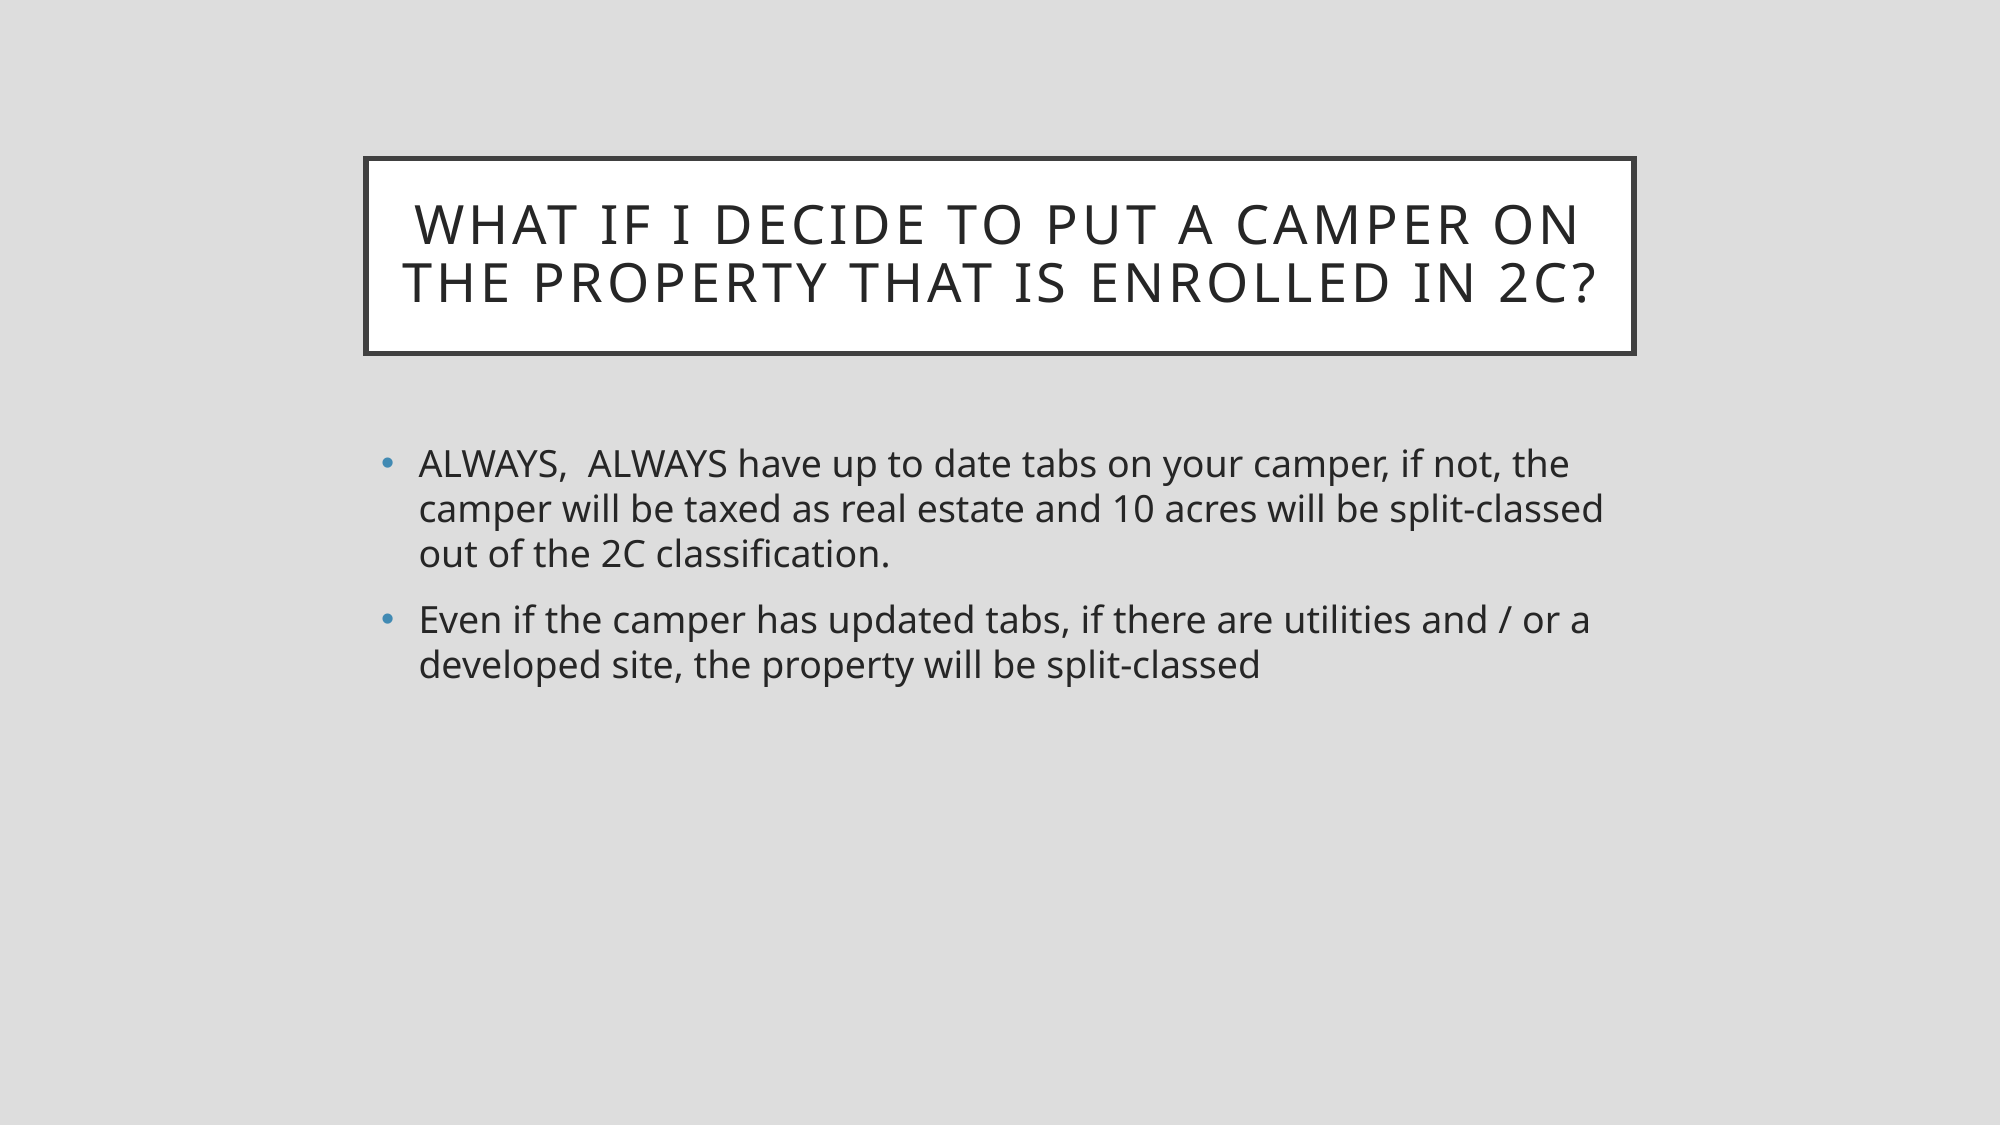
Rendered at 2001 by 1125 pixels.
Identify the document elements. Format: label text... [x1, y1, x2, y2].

list ALWAYS, ALWAYS have up to date tabs on your camper, if not, the camper will be taxed as real estate and 10 acres will be split-classed out of the 2C classification. Even if the camper has updated tabs, if there are utilities and / or a developed site, the property will be split-classed [366, 432, 1634, 942]
title What if I decide to put a camper on the property that is enrolled in 2c? [363, 156, 1637, 356]
